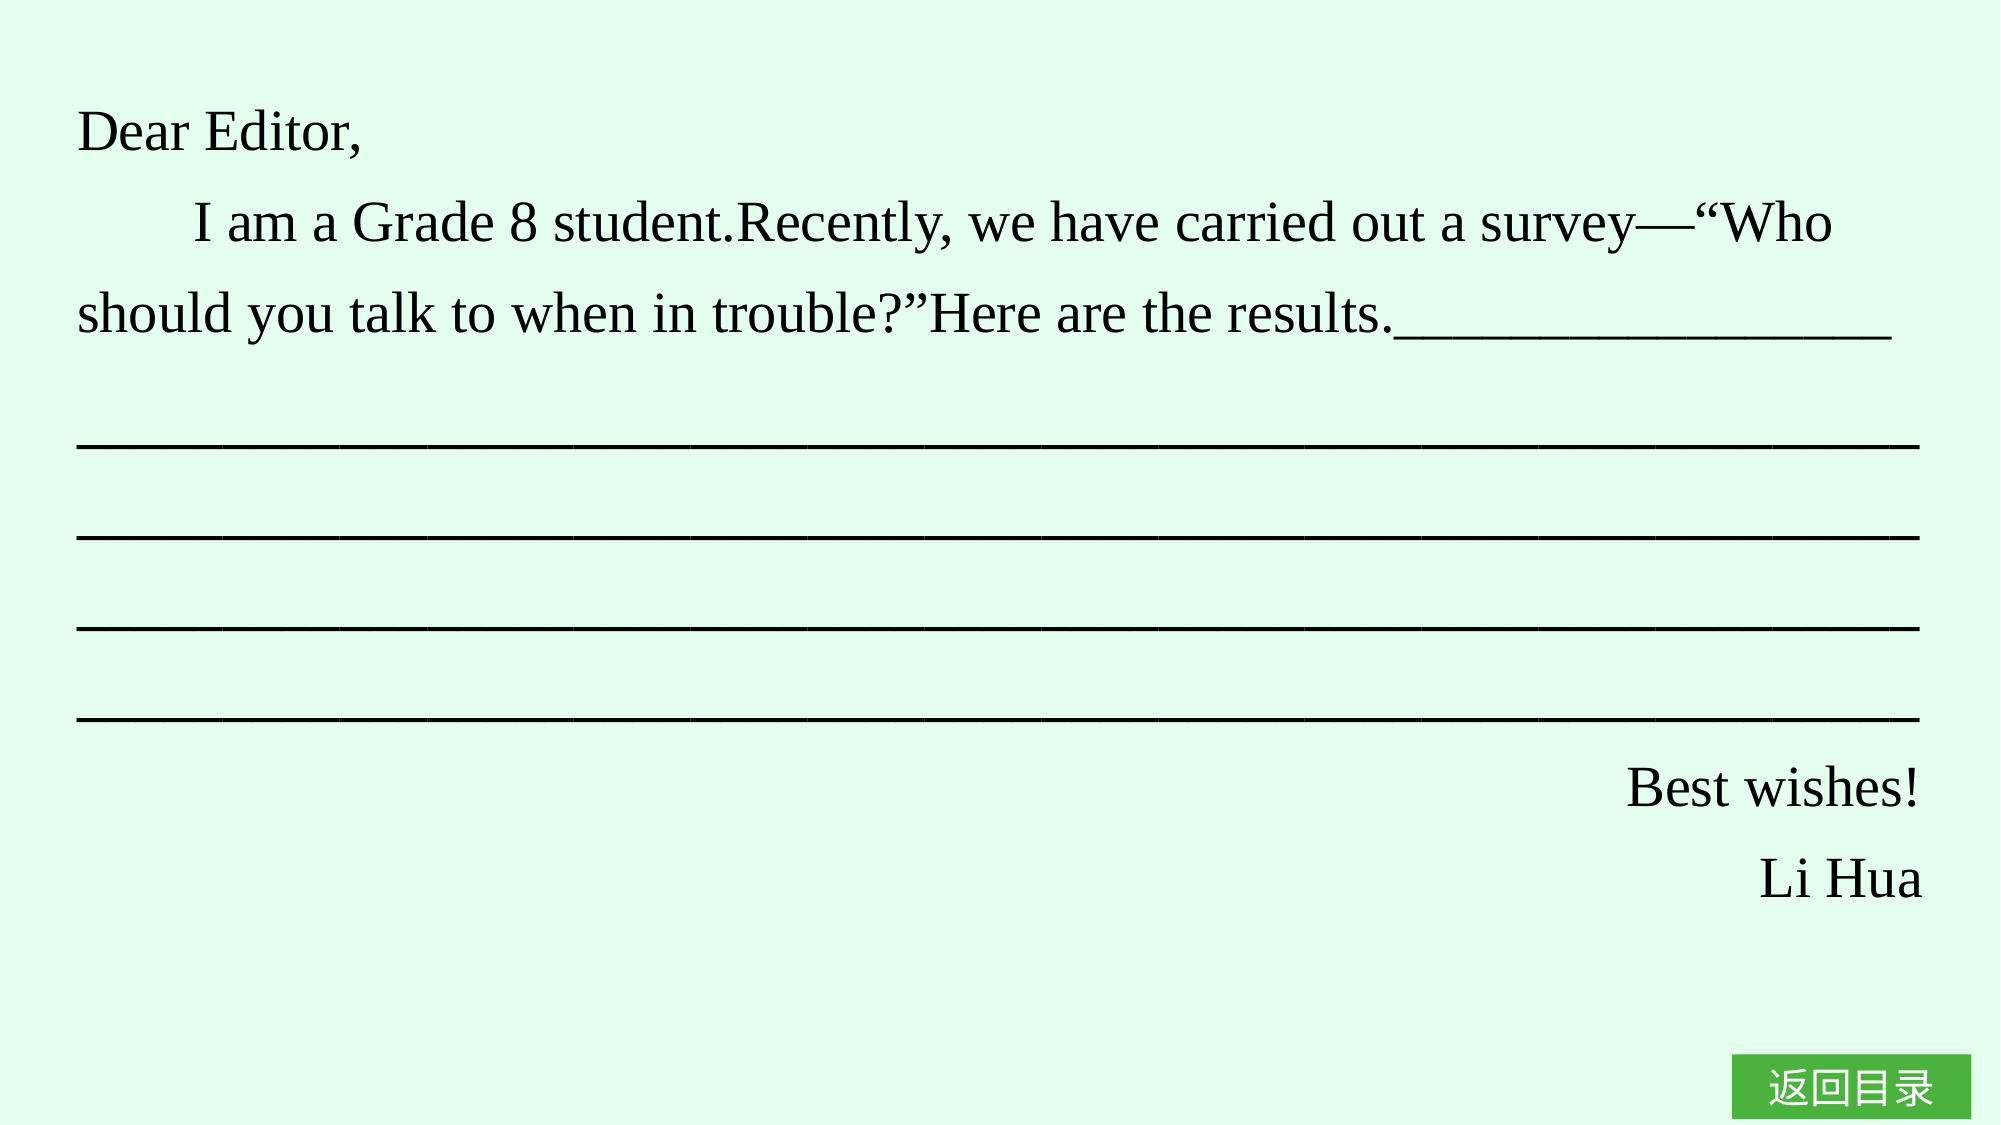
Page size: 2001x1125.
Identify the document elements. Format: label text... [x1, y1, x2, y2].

text_box Best wishes! Li Hua [62, 719, 1938, 917]
text_box _______________________________________________________________ _______________________________________________________________ ______________________________________________________________________________________________________________________________ [62, 354, 1938, 719]
text_box Dear Editor, I am a Grade 8 student.Recently, we have carried out a survey—“Who should you talk to when in trouble?”Here are the results._________________ [62, 63, 1938, 352]
